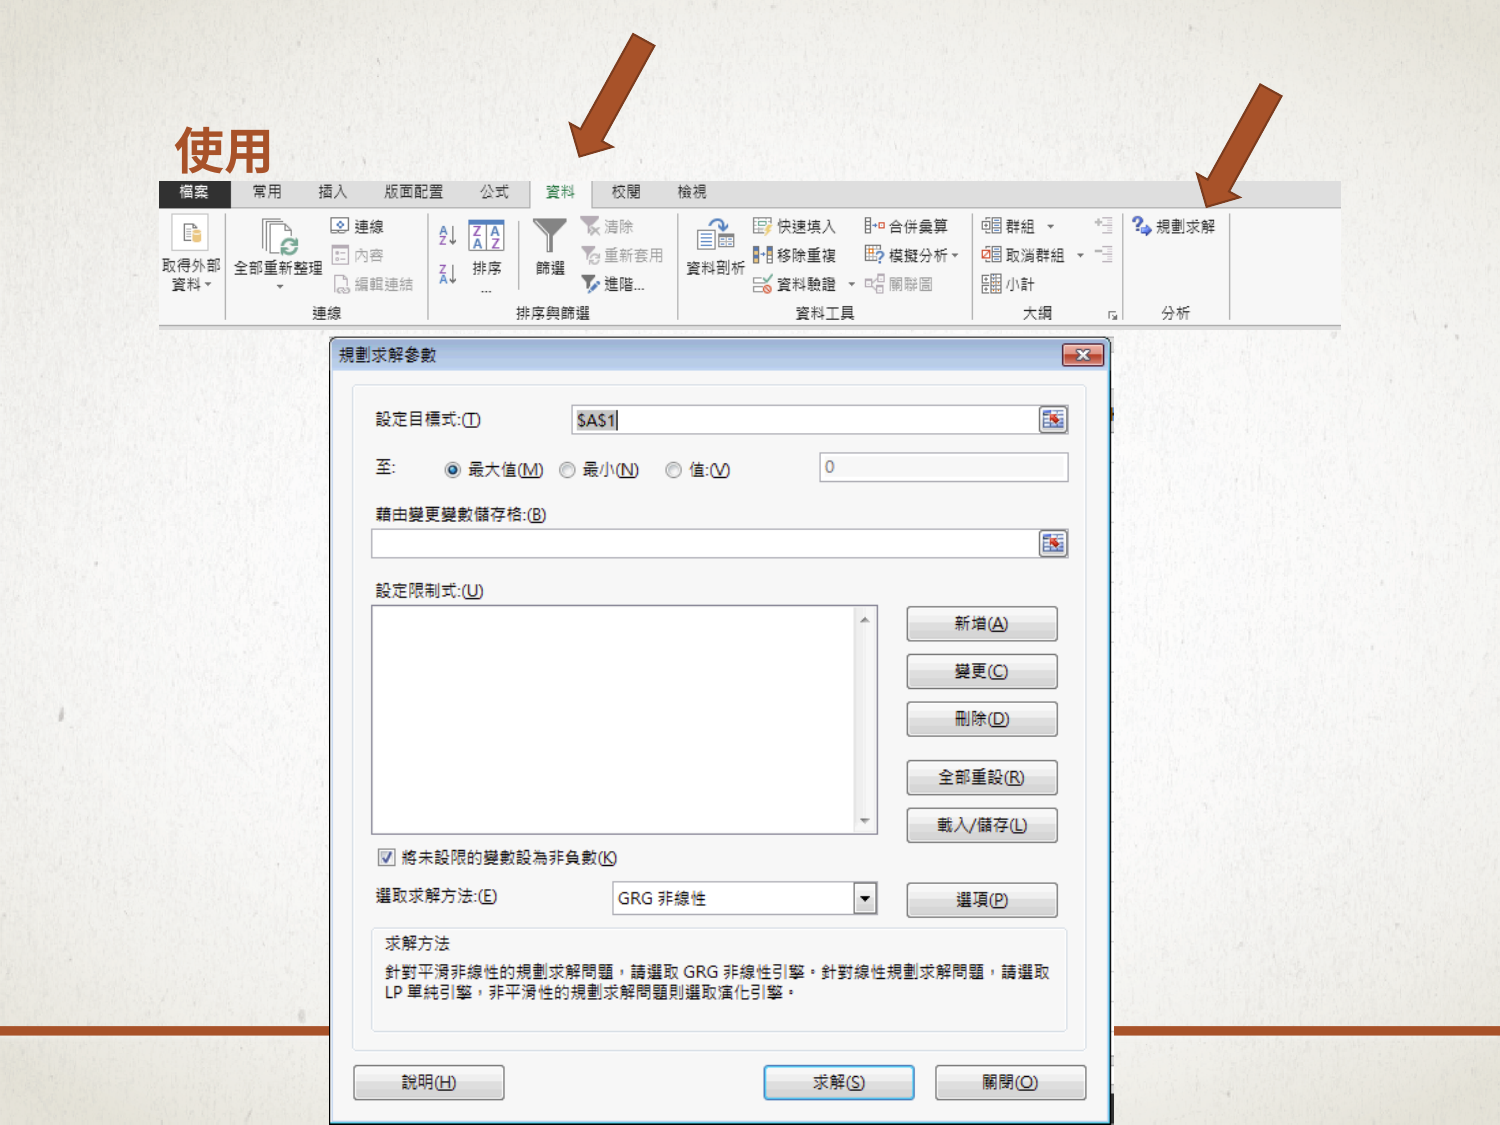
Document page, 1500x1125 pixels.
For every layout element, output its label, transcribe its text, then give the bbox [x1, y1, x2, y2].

title 使用 [159, 0, 1341, 181]
text_box [1195, 83, 1283, 181]
picture [0, 0, 1500, 1125]
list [159, 181, 1341, 330]
text_box [568, 32, 656, 158]
